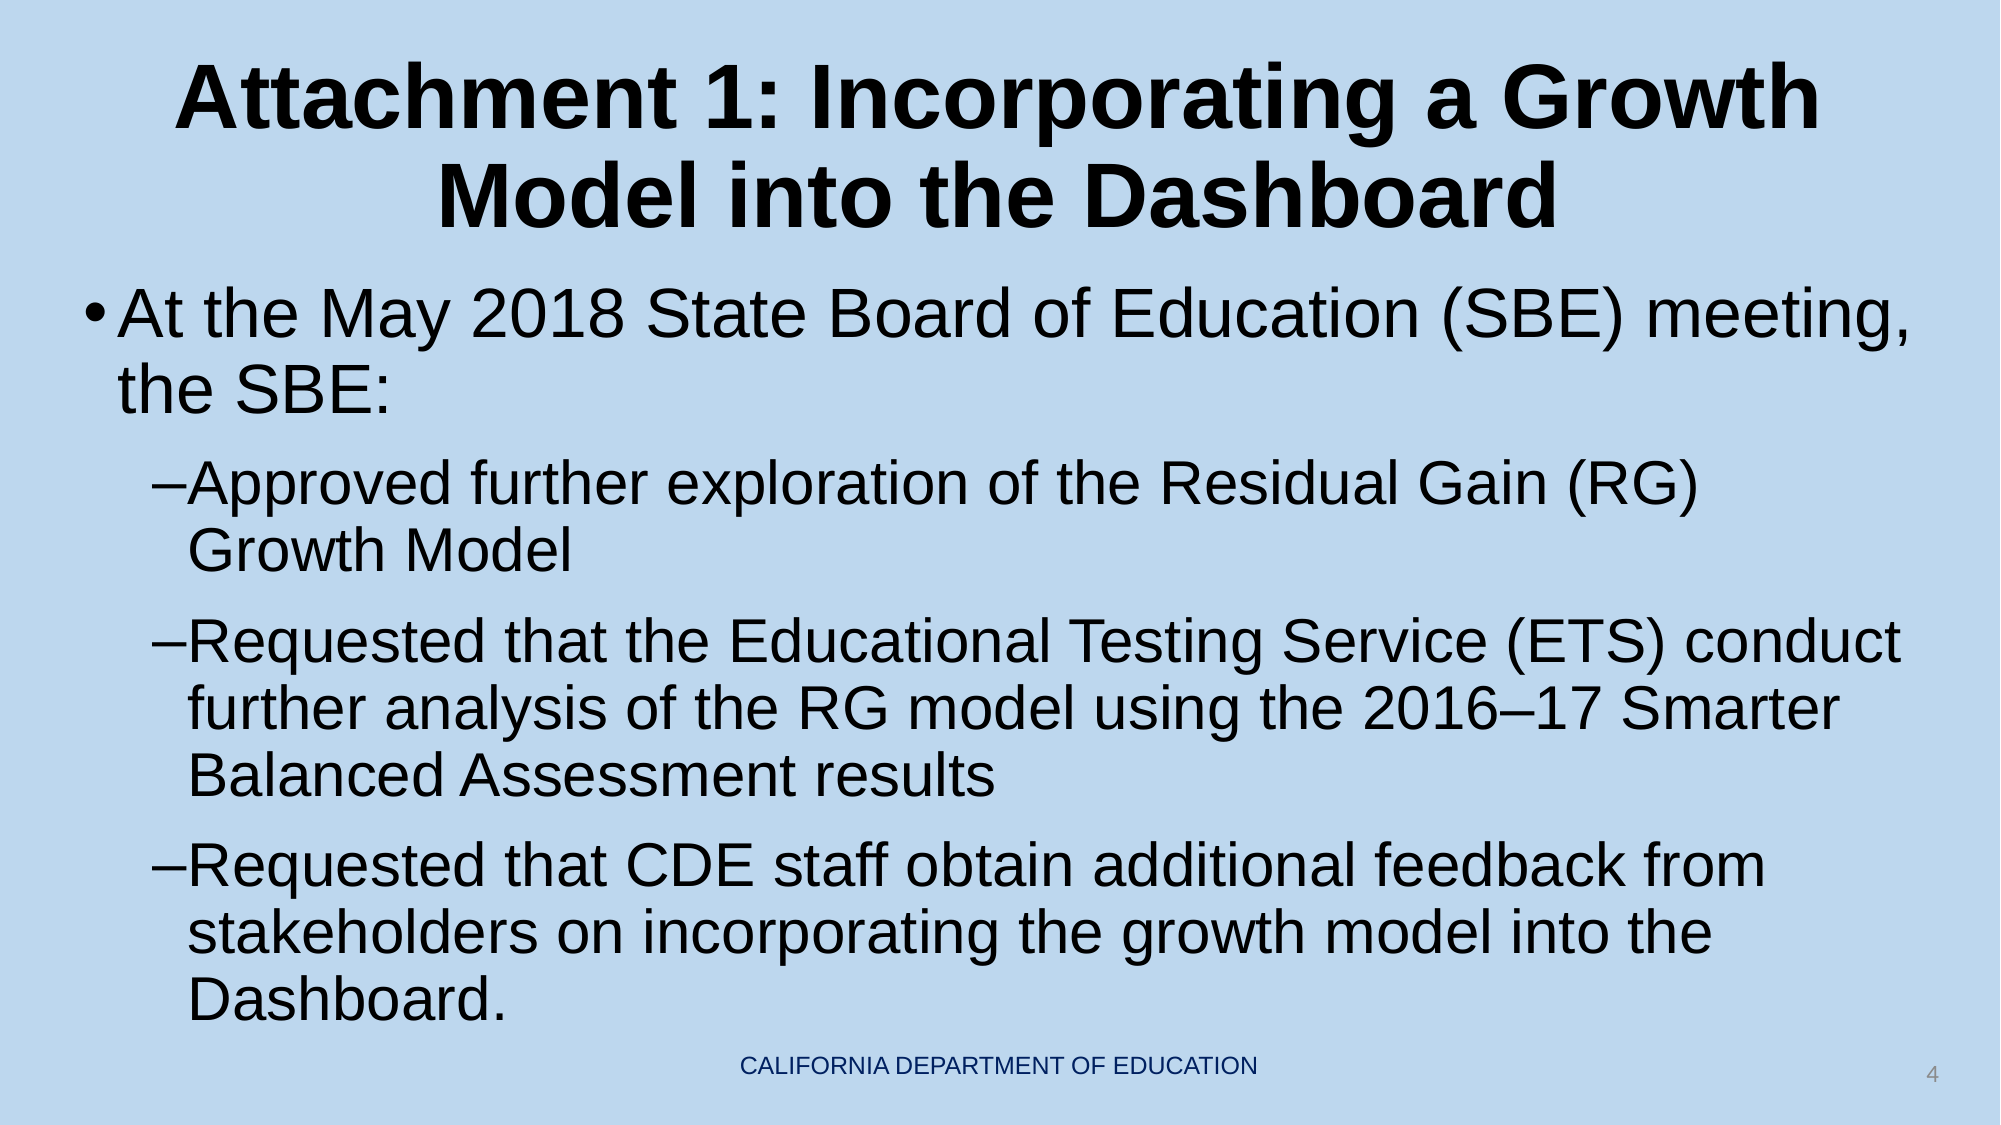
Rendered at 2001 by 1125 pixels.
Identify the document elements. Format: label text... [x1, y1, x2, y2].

title Attachment 1: Incorporating a Growth Model into the Dashboard [68, 27, 1931, 270]
list At the May 2018 State Board of Education (SBE) meeting, the SBE: Approved further exploration of the Residual Gain (RG) Growth Model Requested that the Educational Testing Service (ETS) conduct further analysis of the RG model using the 2016–17 Smarter Balanced Assessment results Requested that CDE staff obtain additional feedback from stakeholders on incorporating the growth model into the Dashboard. [68, 270, 1931, 1043]
slide_number 4 [1504, 1042, 1954, 1103]
